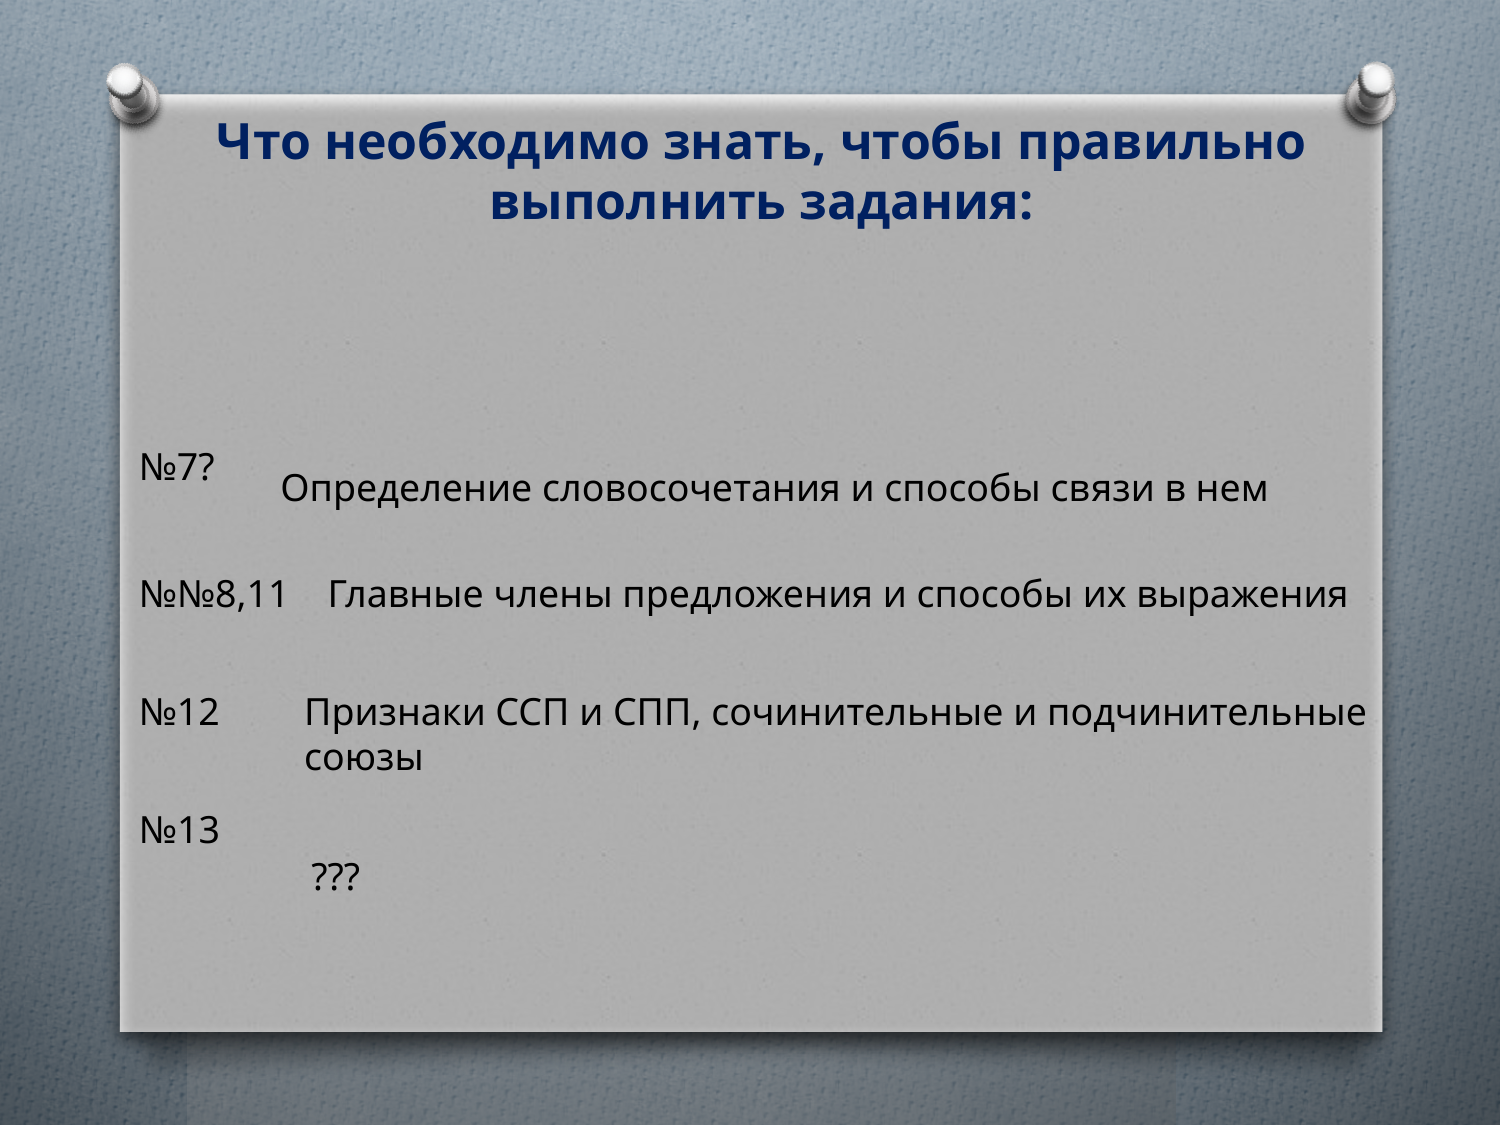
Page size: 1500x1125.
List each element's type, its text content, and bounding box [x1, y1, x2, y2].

list Что необходимо знать, чтобы правильно выполнить задания: [123, 101, 1400, 279]
text_box Главные члены предложения и способы их выражения [312, 562, 1424, 623]
text_box №12 [123, 680, 289, 741]
text_box №№8,11 [123, 562, 312, 623]
text_box ??? [296, 845, 376, 906]
text_box Признаки ССП и СПП, сочинительные и подчинительные союзы [289, 680, 1393, 786]
picture [1317, 35, 1439, 137]
picture [75, 29, 198, 137]
text_box Определение словосочетания и способы связи в нем [265, 456, 1393, 516]
text_box №13 [123, 798, 355, 859]
text_box №7? [123, 435, 266, 496]
